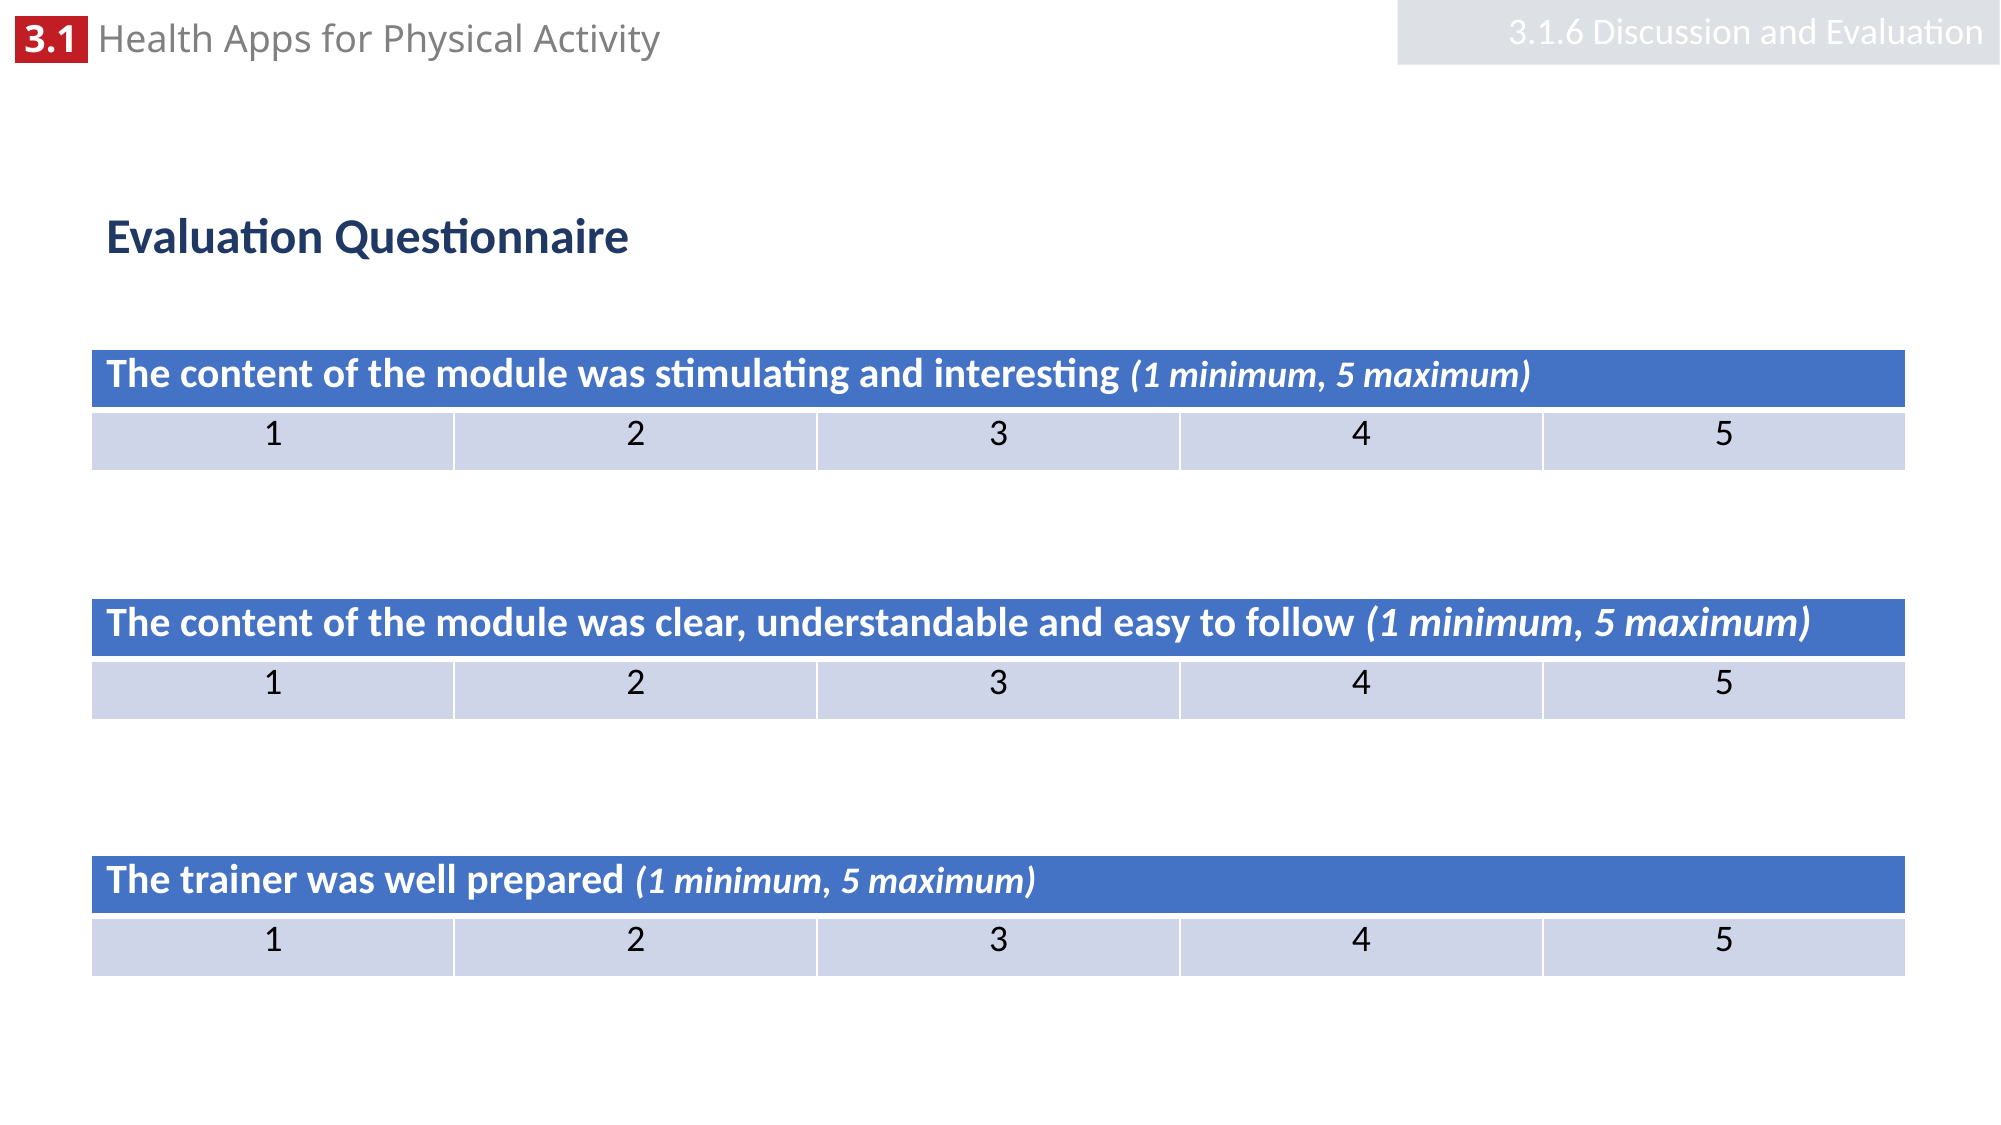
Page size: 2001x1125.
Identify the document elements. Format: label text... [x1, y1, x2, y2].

table_cell 3 [818, 413, 1179, 470]
table_cell 5 [1544, 919, 1905, 976]
table_cell 5 [1544, 662, 1905, 719]
table_cell 3 [818, 662, 1179, 719]
title Evaluation Questionnaire [91, 177, 1906, 297]
text_box 3.1.6 Discussion and Evaluation [1397, 0, 2000, 65]
table_cell 4 [1181, 919, 1542, 976]
table_cell 4 [1181, 662, 1542, 719]
table_cell 2 [455, 919, 816, 976]
table_cell 2 [455, 662, 816, 719]
table_cell 1 [92, 662, 453, 719]
table_cell 1 [92, 413, 453, 470]
table_header The content of the module was clear, understandable and easy to follow (1 minimum, 5 maximum) [92, 599, 1905, 656]
table_header The trainer was well prepared (1 minimum, 5 maximum) [92, 856, 1905, 913]
table_header The content of the module was stimulating and interesting (1 minimum, 5 maximum) [92, 350, 1905, 407]
table_cell 2 [455, 413, 816, 470]
table_cell 3 [818, 919, 1179, 976]
table_cell 5 [1544, 413, 1905, 470]
table_cell 1 [92, 919, 453, 976]
table_cell 4 [1181, 413, 1542, 470]
